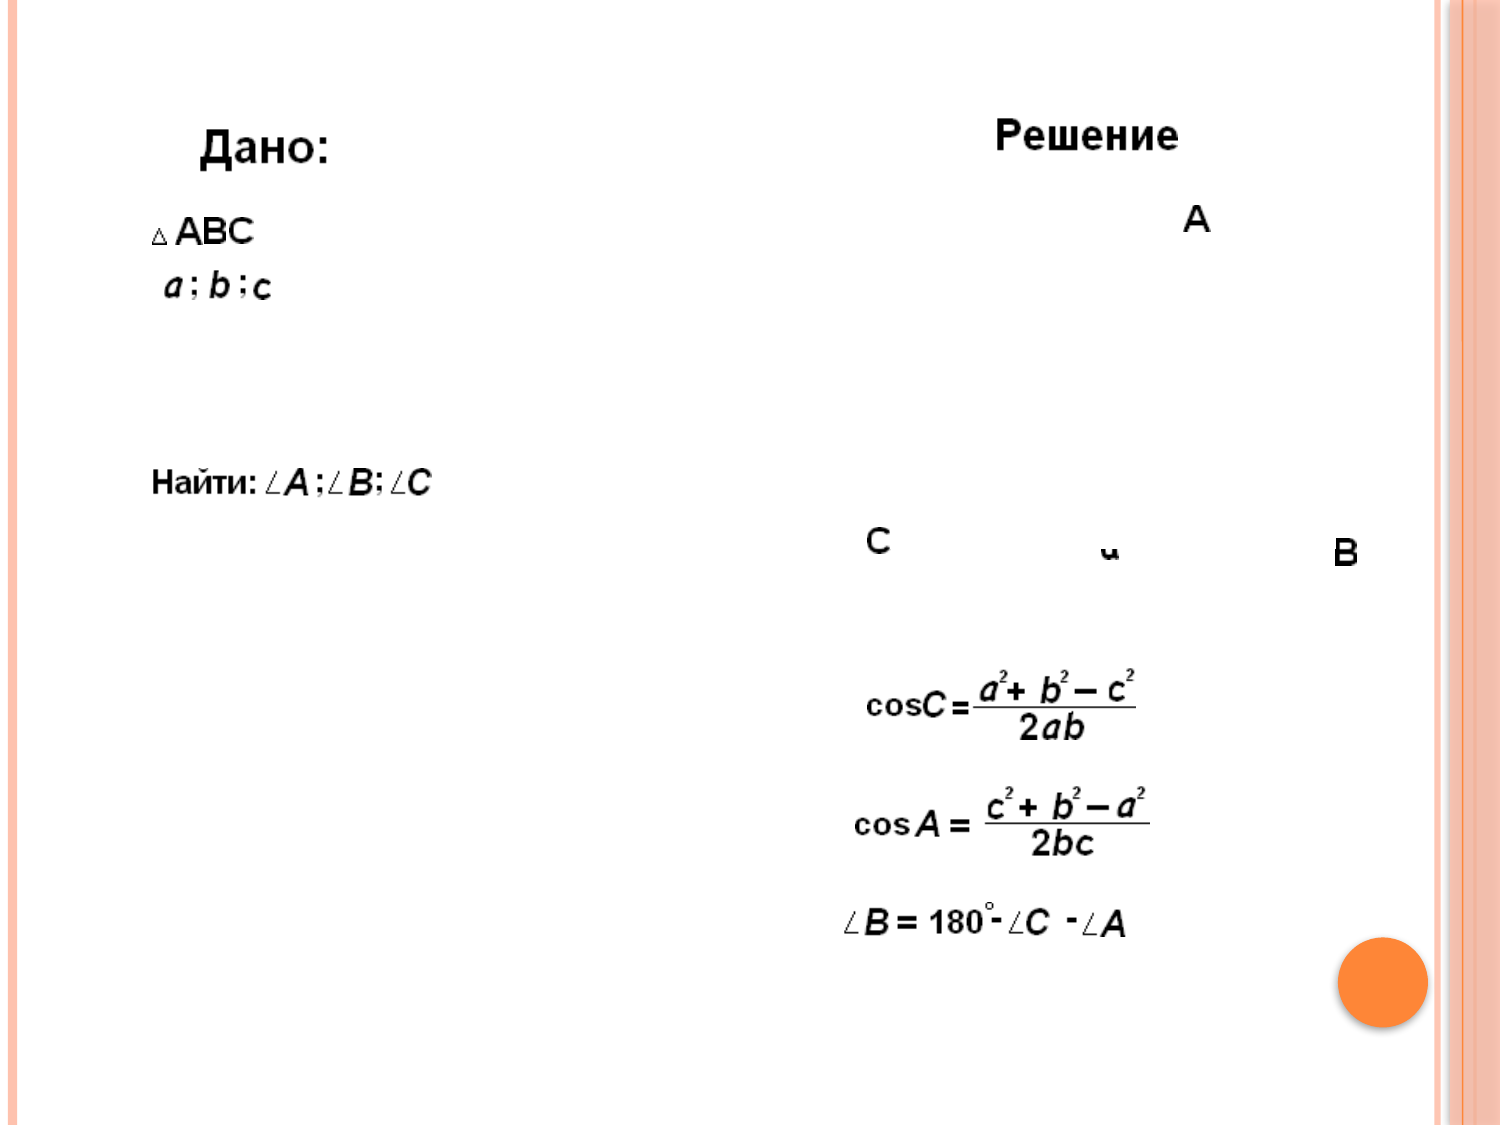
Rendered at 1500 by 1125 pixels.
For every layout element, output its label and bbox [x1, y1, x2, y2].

picture [198, 128, 328, 174]
picture [1182, 204, 1211, 233]
picture [151, 468, 433, 499]
picture [843, 901, 1128, 938]
picture [866, 667, 1137, 741]
picture [175, 217, 203, 245]
picture [995, 116, 1178, 152]
picture [204, 216, 226, 245]
picture [854, 784, 1150, 860]
picture [163, 268, 274, 300]
picture [151, 228, 167, 245]
picture [229, 216, 254, 245]
picture [866, 257, 1357, 567]
